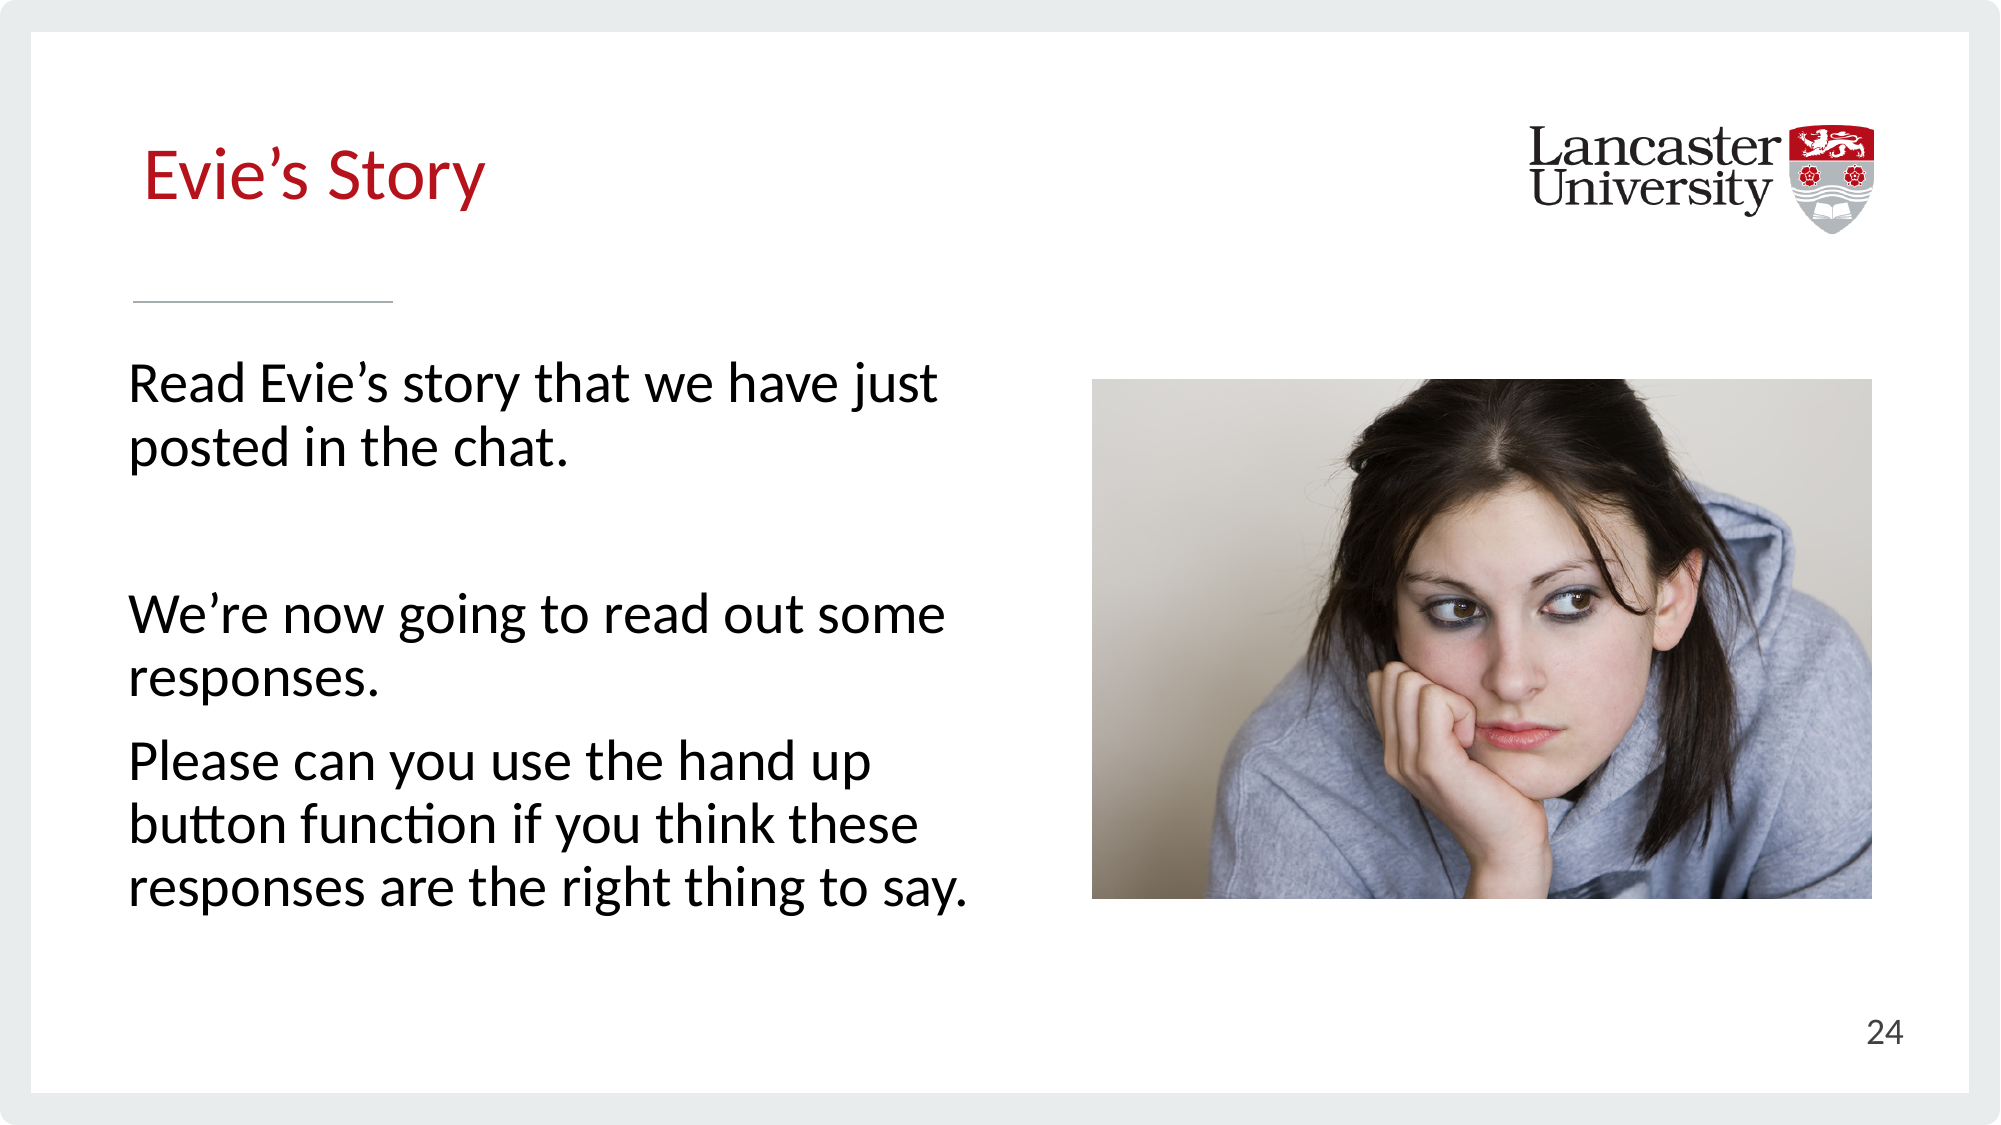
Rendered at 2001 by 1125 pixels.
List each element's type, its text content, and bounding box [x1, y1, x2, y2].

title Evie’s Story [128, 78, 1482, 279]
slide_number 24 [1468, 999, 1919, 1060]
text_box Read Evie’s story that we have just posted in the chat. We’re now going to read out some responses. Please can you use the hand up button function if you think these responses are the right thing to say. [114, 345, 1048, 1125]
picture [1092, 379, 1872, 900]
